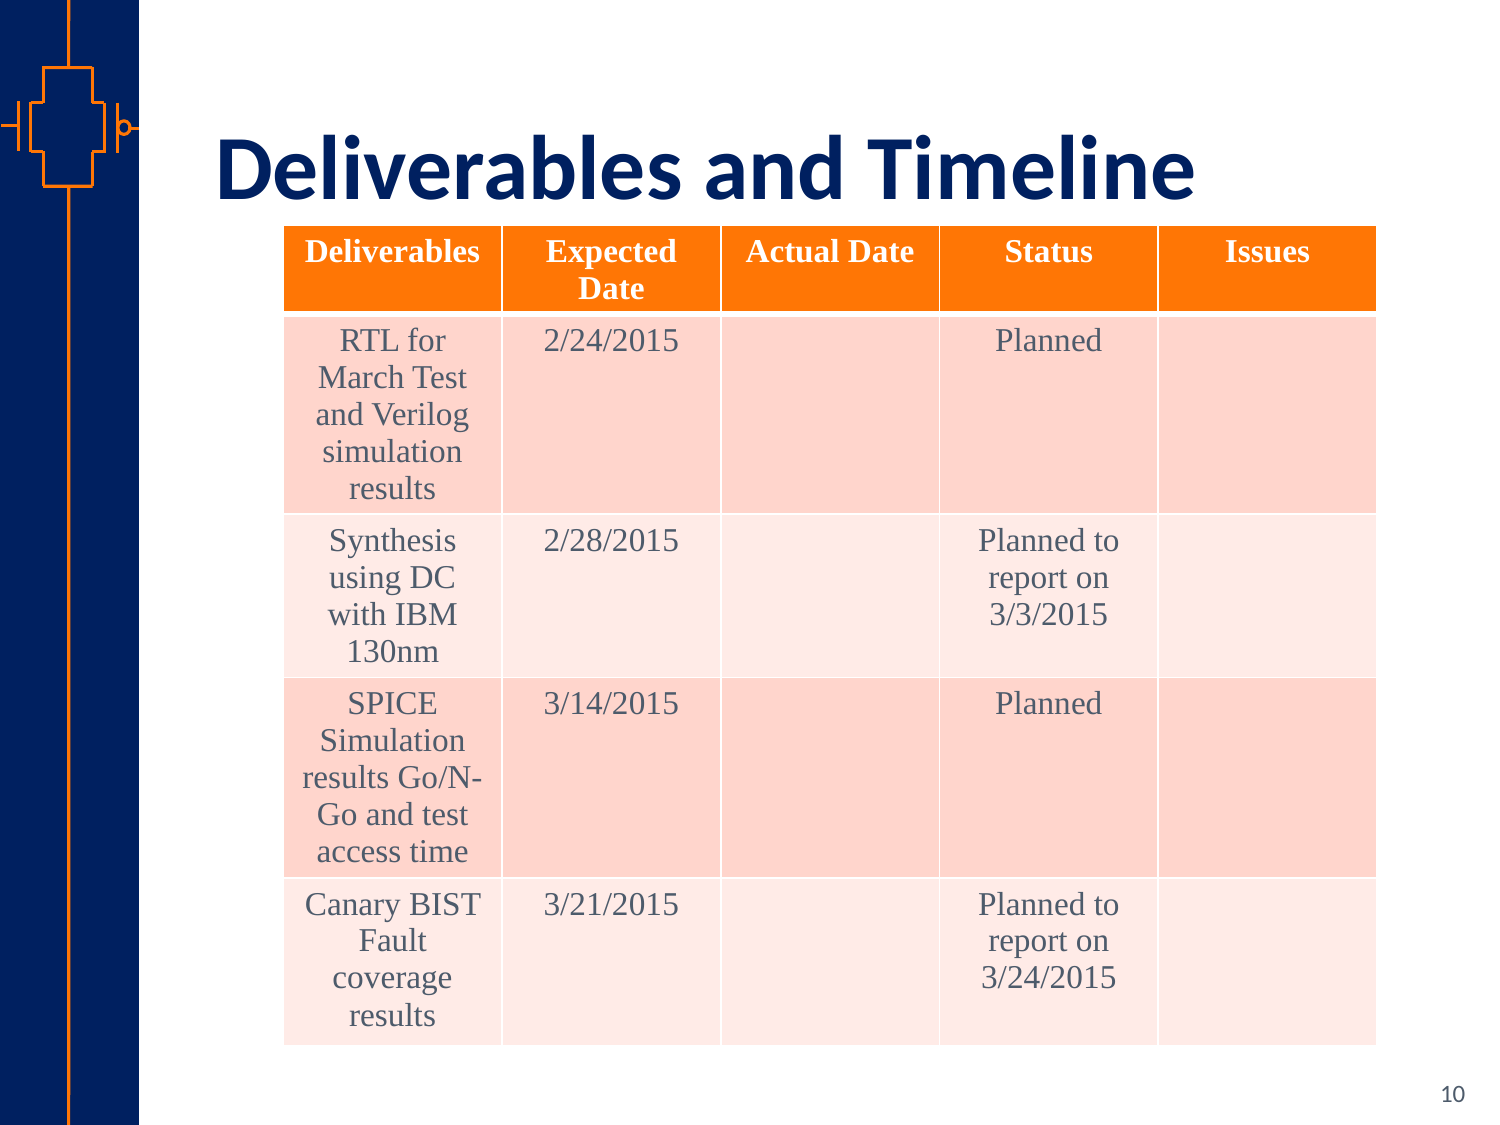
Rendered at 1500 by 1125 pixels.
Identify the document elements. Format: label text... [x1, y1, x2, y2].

table_header Issues [1159, 226, 1376, 311]
table_cell [1159, 515, 1376, 677]
table_cell [722, 317, 939, 513]
table_header Status [940, 226, 1157, 311]
table_cell [1159, 678, 1376, 877]
table_cell Planned [940, 678, 1157, 877]
title Deliverables and Timeline [200, 37, 1388, 225]
table_cell [722, 879, 939, 1045]
table_cell [1159, 317, 1376, 513]
table_cell Synthesis using DC with IBM 130nm [284, 515, 501, 677]
table_cell Planned to report on 3/24/2015 [940, 879, 1157, 1045]
table_cell 3/21/2015 [503, 879, 720, 1045]
table_cell Canary BIST Fault coverage results [284, 879, 501, 1045]
table_cell Planned to report on 3/3/2015 [940, 515, 1157, 677]
table_cell [1159, 879, 1376, 1045]
table_cell 2/24/2015 [503, 317, 720, 513]
table_cell RTL for March Test and Verilog simulation results [284, 317, 501, 513]
slide_number 10 [1425, 1062, 1488, 1123]
table_header Actual Date [722, 226, 939, 311]
table_cell Planned [940, 317, 1157, 513]
table_cell [722, 515, 939, 677]
table_header Expected Date [503, 226, 720, 311]
table_cell 3/14/2015 [503, 678, 720, 877]
table_cell 2/28/2015 [503, 515, 720, 677]
table_cell [722, 678, 939, 877]
table_header Deliverables [284, 226, 501, 311]
table_cell SPICE Simulation results Go/N-Go and test access time [284, 678, 501, 877]
